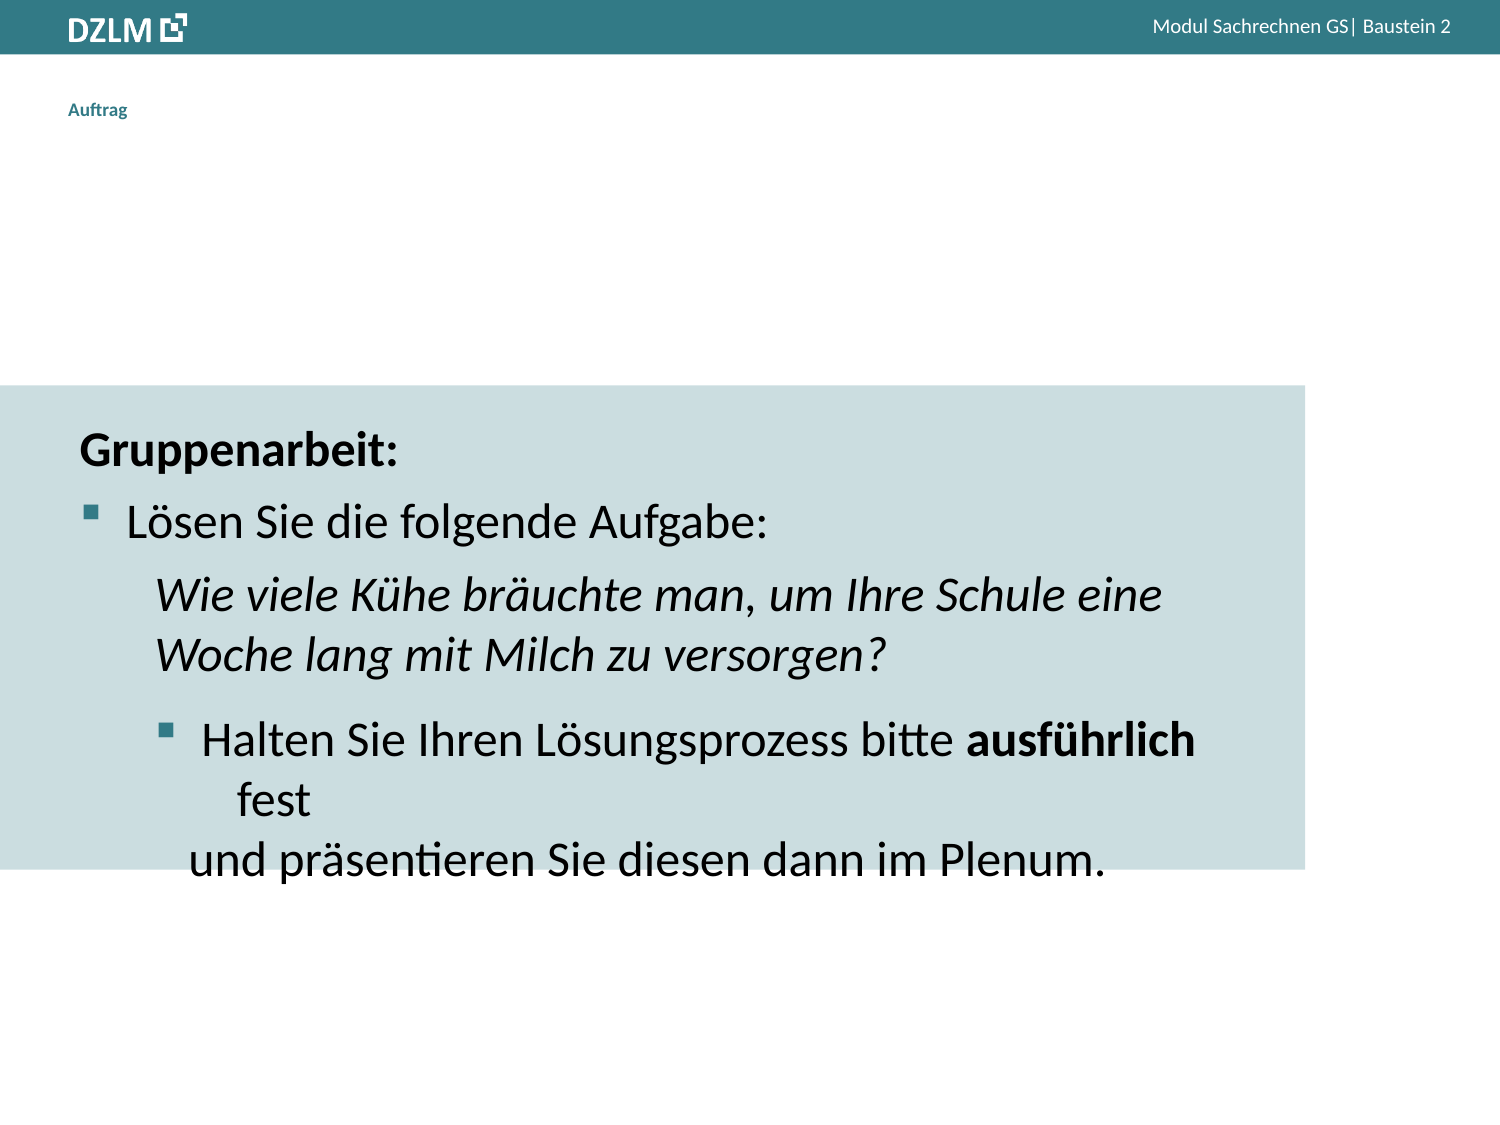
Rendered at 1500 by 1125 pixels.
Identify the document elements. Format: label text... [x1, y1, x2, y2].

text_box Gruppenarbeit: Lösen Sie die folgende Aufgabe: Wie viele Kühe bräuchte man, um Ihre Schule eine Woche lang mit Milch zu versorgen? Halten Sie Ihren Lösungsprozess bitte ausführlich fest und präsentieren Sie diesen dann im Plenum. [64, 408, 1247, 894]
title Auftrag [53, 68, 1500, 149]
text_box [0, 385, 1306, 870]
